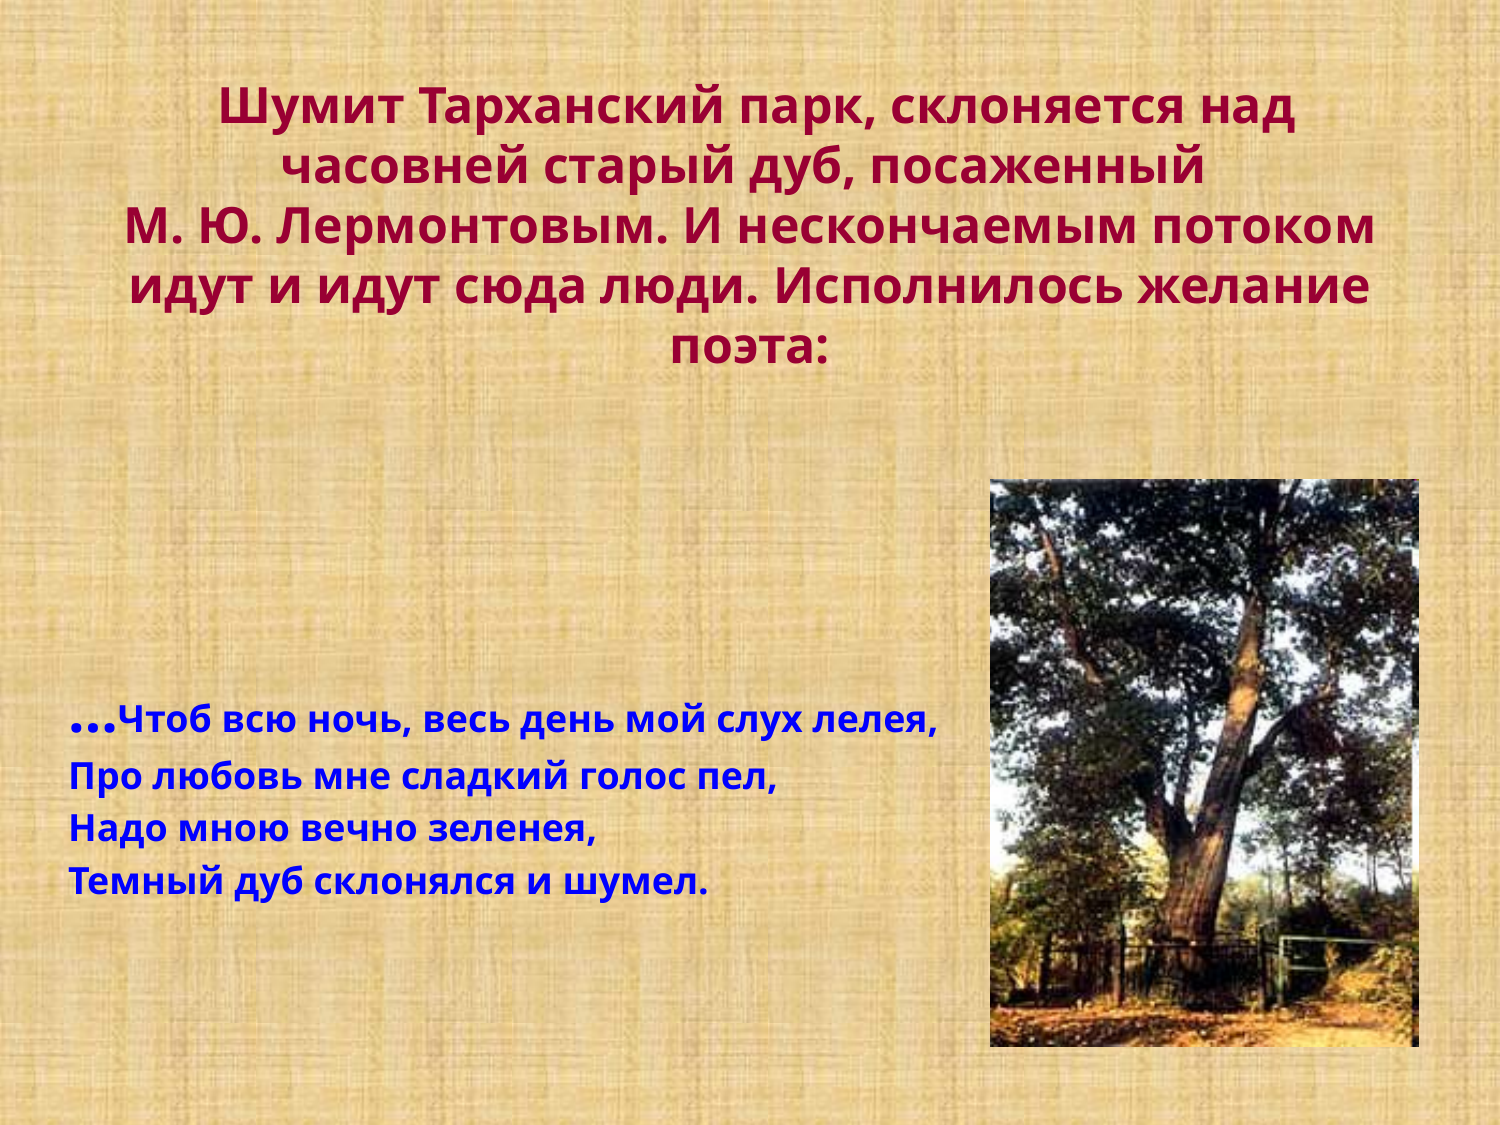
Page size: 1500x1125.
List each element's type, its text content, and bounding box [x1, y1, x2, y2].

list …Чтоб всю ночь, весь день мой слух лелея, Про любовь мне сладкий голос пел, Надо мною вечно зеленея, Темный дуб склонялся и шумел. [53, 503, 1404, 1125]
picture [0, 0, 1500, 1125]
title Шумит Тарханский парк, склоняется над часовней старый дуб, посаженный М. Ю. Лермонтовым. И нескончаемым потоком идут и идут сюда люди. Исполнилось желание поэта: [75, 0, 1425, 452]
